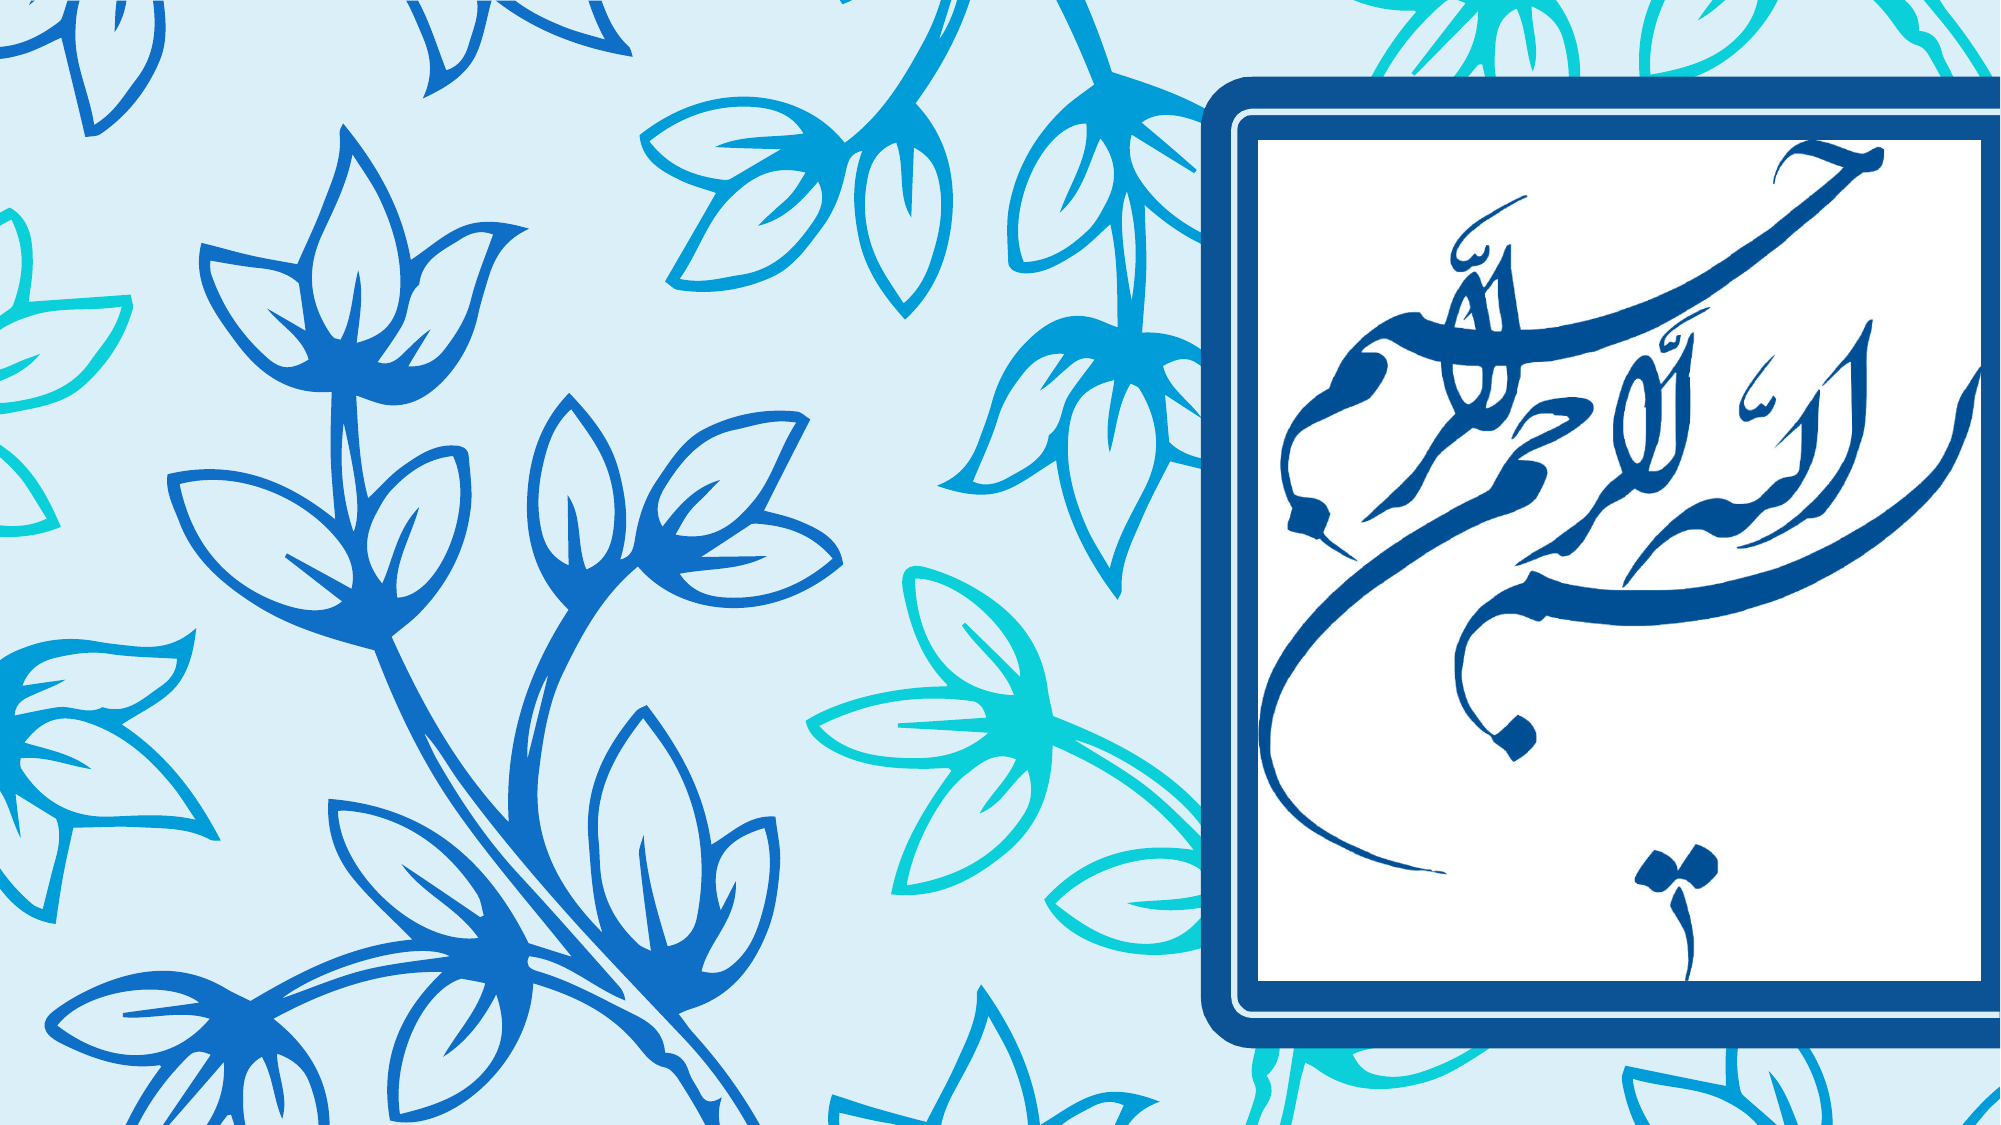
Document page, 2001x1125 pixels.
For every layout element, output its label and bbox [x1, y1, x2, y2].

picture [1258, 140, 1982, 982]
